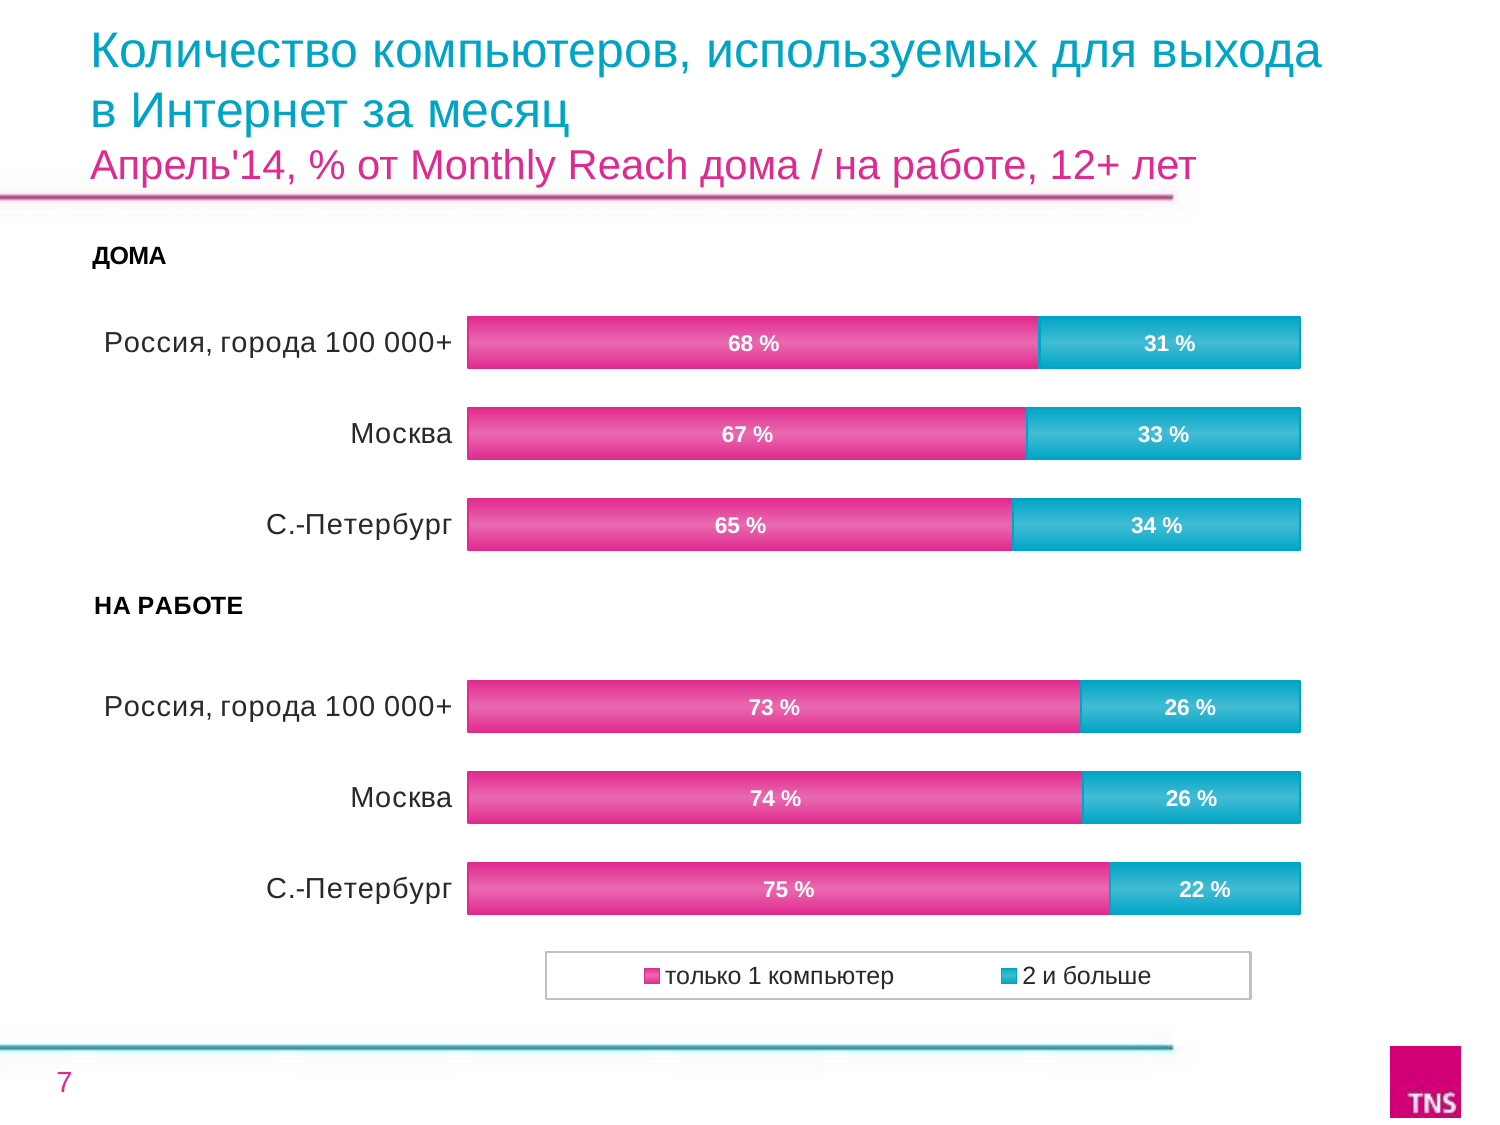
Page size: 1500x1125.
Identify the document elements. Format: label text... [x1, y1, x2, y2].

slide_number 7 [40, 1055, 392, 1125]
picture [0, 0, 1500, 1125]
chart [72, 204, 1302, 1015]
title Количество компьютеров, используемых для выхода в Интернет за месяц Апрель'14, % от Monthly Reach дома / на работе, 12+ лет [74, 18, 1460, 187]
